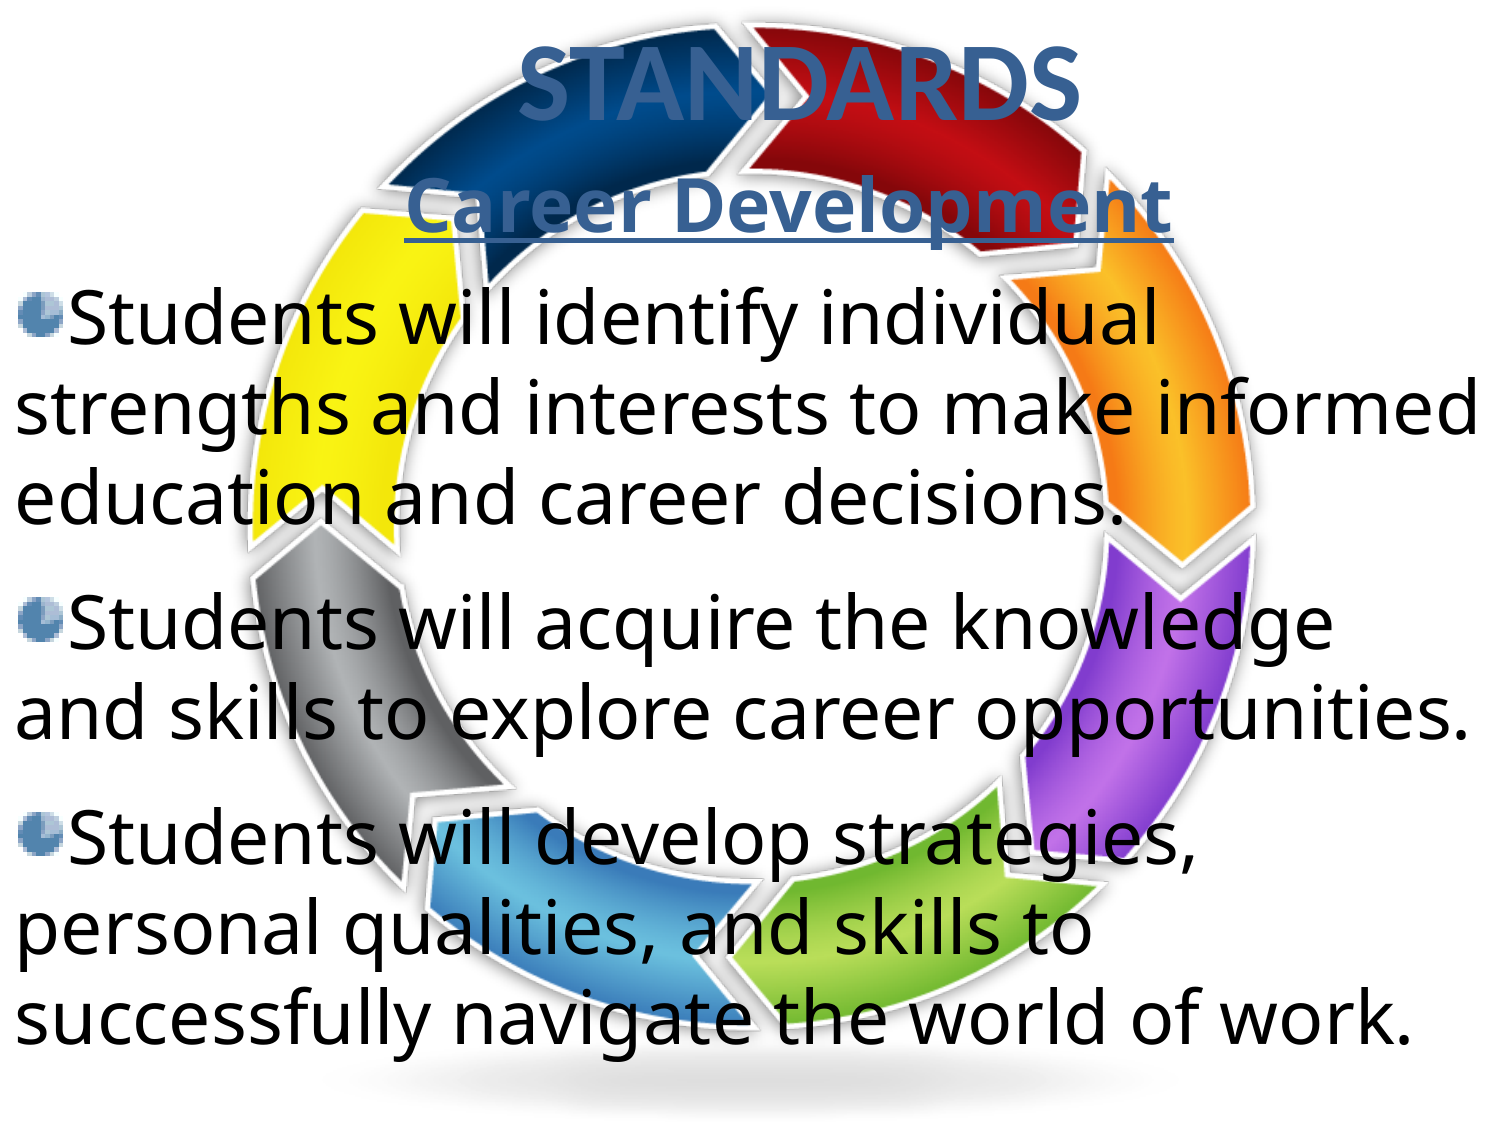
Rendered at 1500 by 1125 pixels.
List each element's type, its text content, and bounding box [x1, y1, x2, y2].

text_box Students will identify individual strengths and interests to make informed education and career decisions. Students will acquire the knowledge and skills to explore career opportunities. Students will develop strategies, personal qualities, and skills to successfully navigate the world of work. [0, 262, 216, 1068]
picture [14, 808, 68, 861]
picture [14, 593, 68, 647]
picture [221, 0, 1279, 1125]
text_box Students will identify individual strengths and interests to make informed education and career decisions. Students will acquire the knowledge and skills to explore career opportunities. Students will develop strategies, personal qualities, and skills to successfully navigate the world of work. [1283, 262, 1500, 1068]
picture [14, 288, 68, 342]
